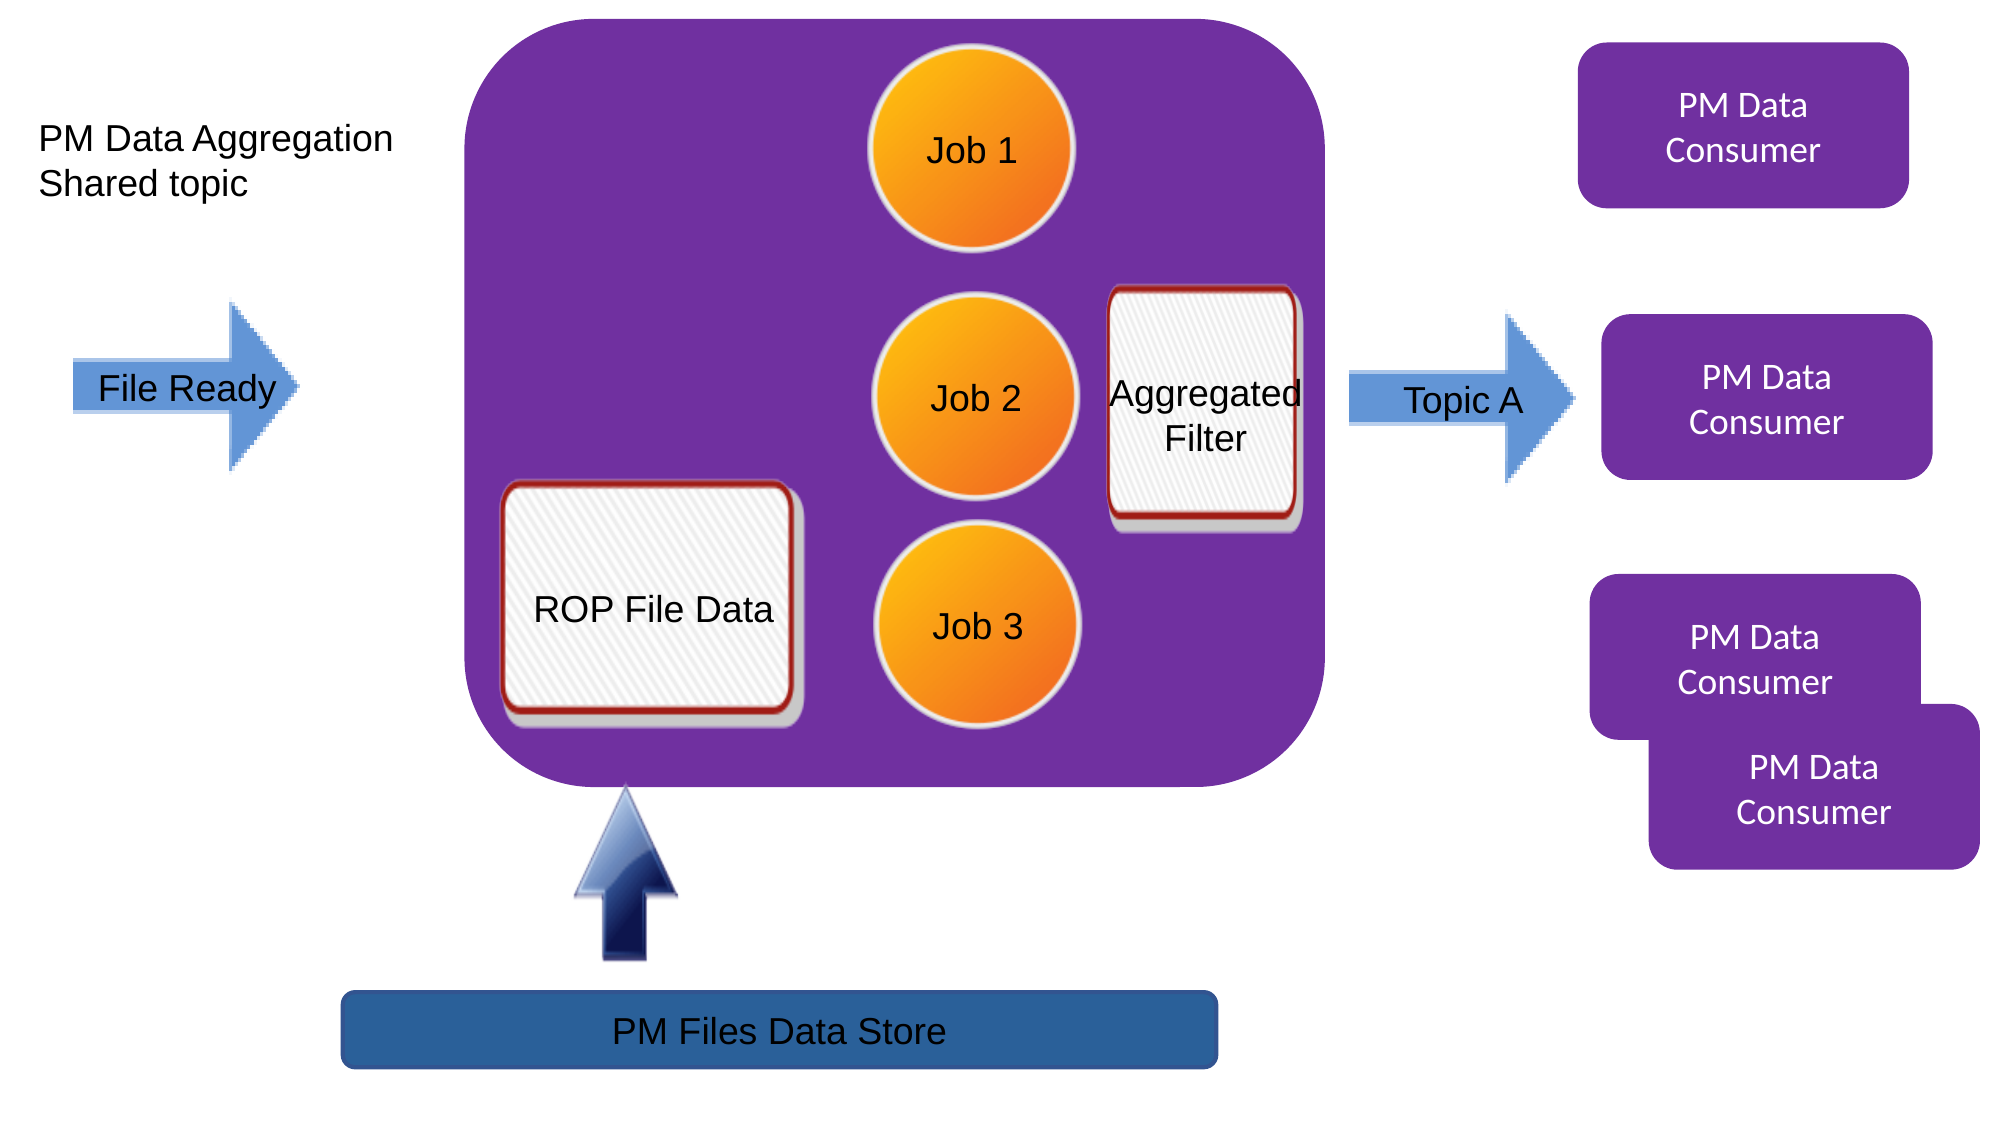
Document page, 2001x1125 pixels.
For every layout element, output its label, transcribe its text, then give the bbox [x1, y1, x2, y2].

text_box Topic A [1343, 302, 1583, 496]
text_box PM Data Consumer [1601, 314, 1933, 480]
text_box ROP File Data [487, 466, 821, 750]
text_box PM Files Data Store [340, 990, 1219, 1070]
text_box [464, 18, 1325, 788]
text_box Aggregated Filter [1098, 272, 1314, 555]
text_box PM Data Consumer [1589, 573, 1921, 740]
text_box Job 1 [852, 31, 1092, 266]
text_box PM Data Consumer [1577, 42, 1910, 209]
text_box PM Data Consumer [1648, 703, 1980, 870]
text_box File Ready [67, 289, 307, 484]
text_box Job 3 [858, 507, 1098, 742]
text_box Job 2 [856, 279, 1096, 514]
picture [566, 767, 691, 993]
text_box PM Data Aggregation Shared topic [23, 106, 461, 247]
